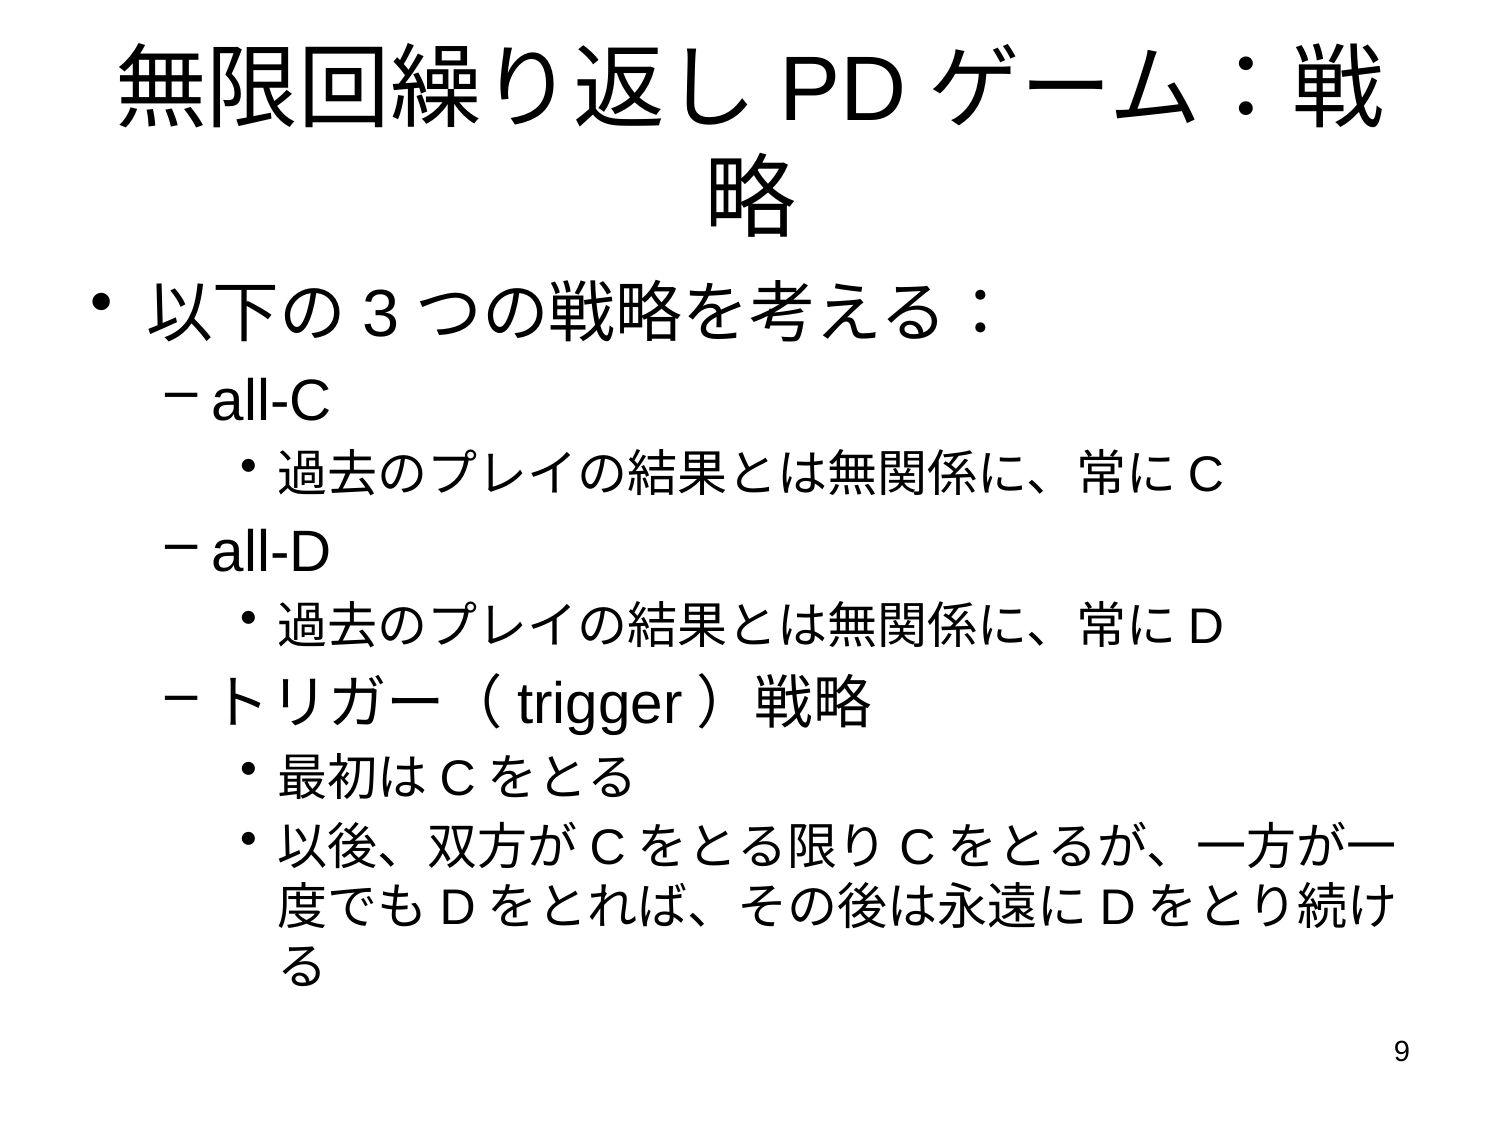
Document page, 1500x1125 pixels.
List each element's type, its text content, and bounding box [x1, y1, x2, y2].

list 以下の3つの戦略を考える： all-C 過去のプレイの結果とは無関係に、常にC all-D 過去のプレイの結果とは無関係に、常にD トリガー（trigger）戦略 最初はCをとる 以後、双方がCをとる限りCをとるが、一方が一度でもDをとれば、その後は永遠にDをとり続ける [75, 262, 1425, 1005]
slide_number 9 [1074, 1024, 1426, 1103]
title 無限回繰り返しPDゲーム：戦略 [75, 45, 1425, 233]
